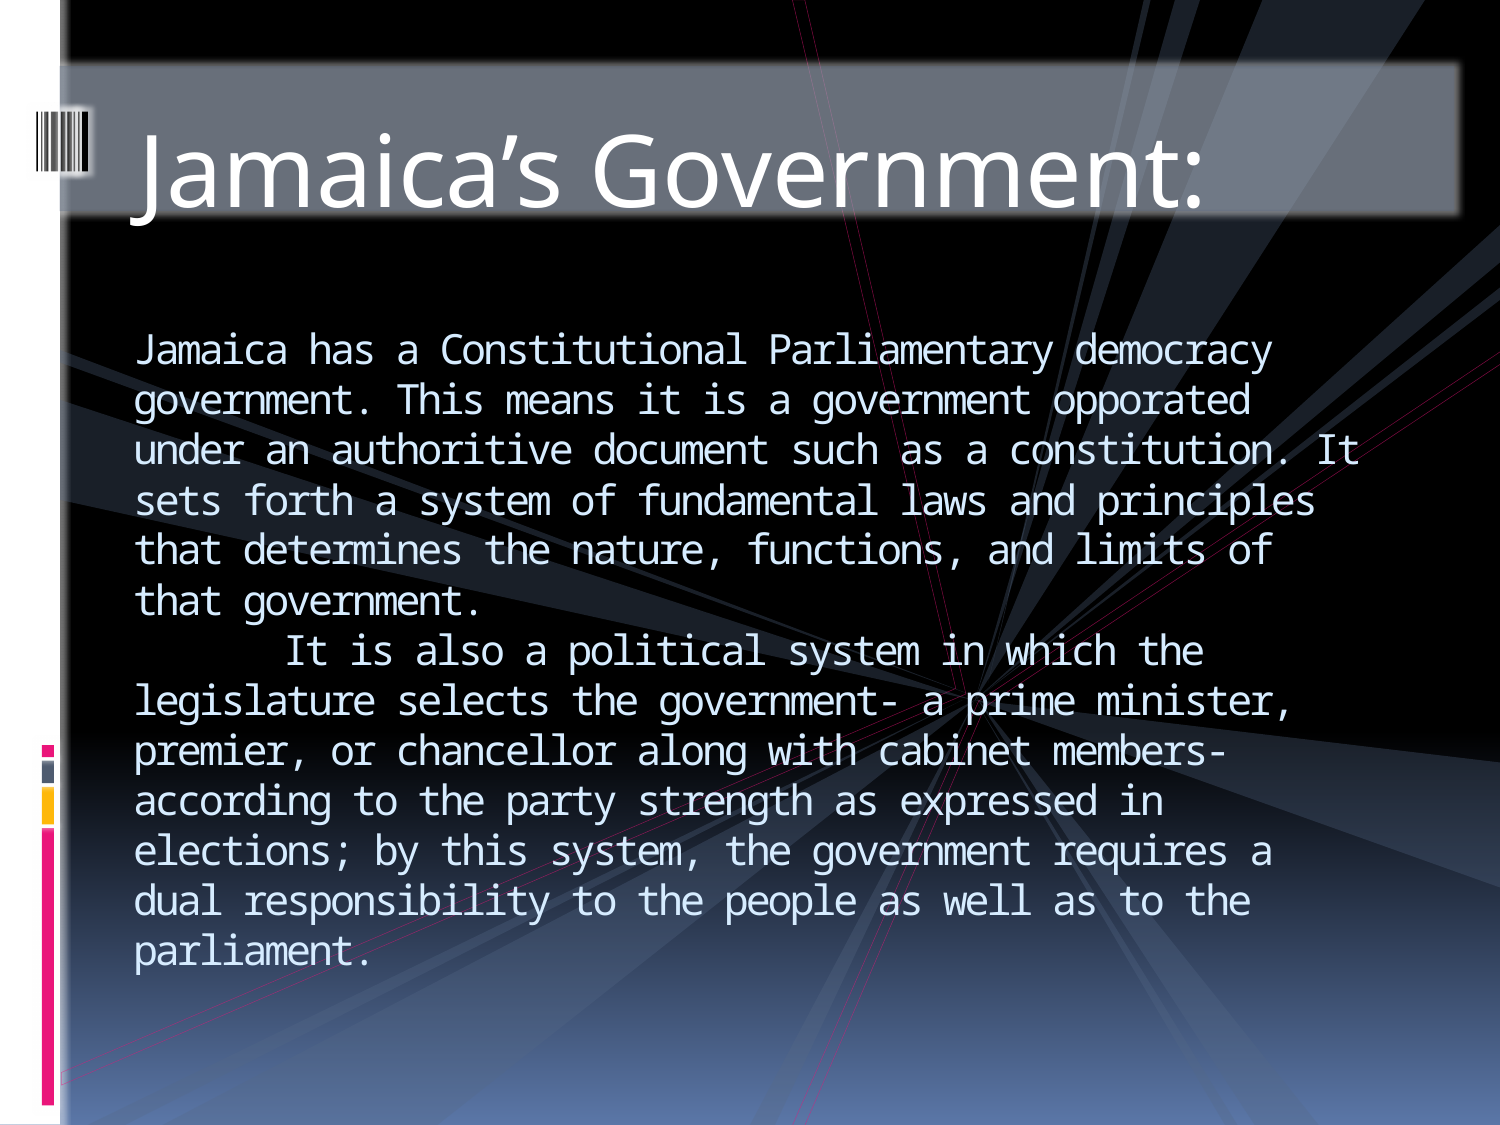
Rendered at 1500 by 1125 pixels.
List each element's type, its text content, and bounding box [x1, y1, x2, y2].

title Jamaica has a Constitutional Parliamentary democracy government. This means it is a government opporated under an authoritive document such as a constitution. It sets forth a system of fundamental laws and principles that determines the nature, functions, and limits of that government. It is also a political system in which the legislature selects the government- a prime minister, premier, or chancellor along with cabinet members-according to the party strength as expressed in elections; by this system, the government requires a dual responsibility to the people as well as to the parliament. [118, 312, 1394, 1088]
list Jamaica’s Government: [118, 99, 1394, 288]
